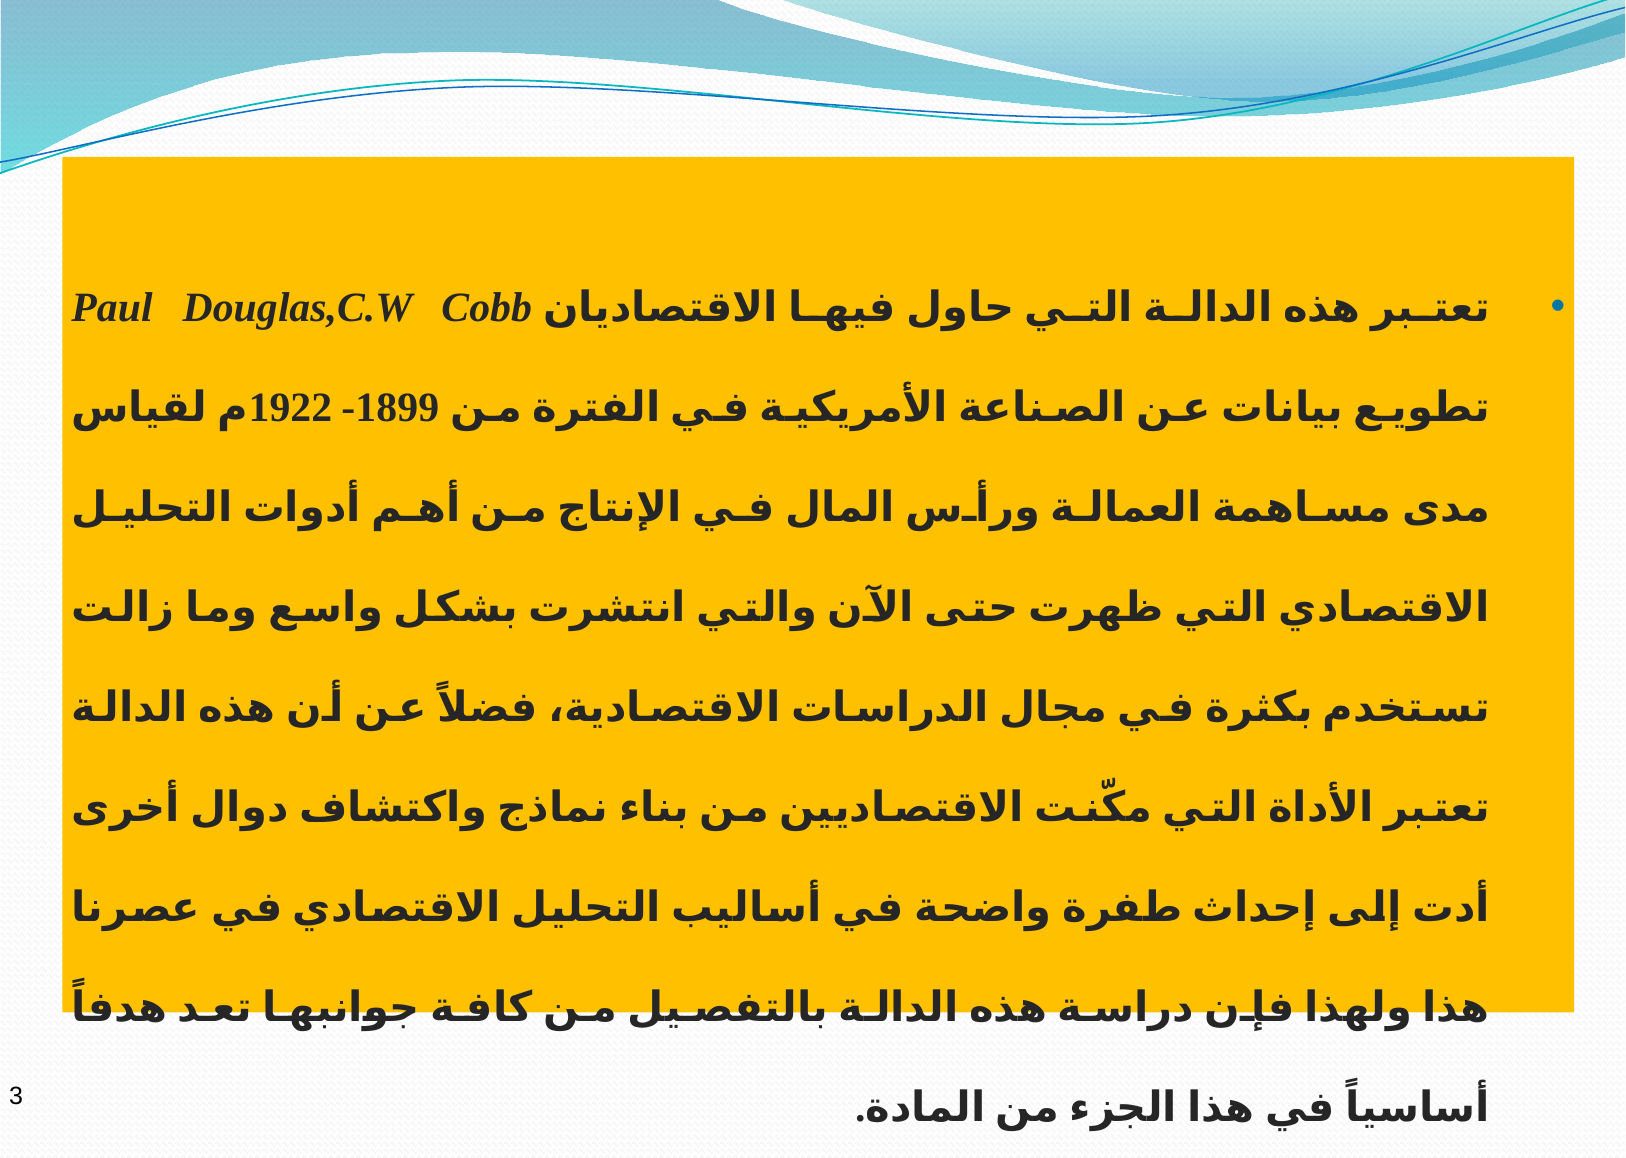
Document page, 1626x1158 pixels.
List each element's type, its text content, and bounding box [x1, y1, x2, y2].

text_box تعتبر هذه الدالة التي حاول فيها الاقتصاديان Paul Douglas,C.W Cobb تطويع بيانات عن الصناعة الأمريكية في الفترة من 1899-1922م لقياس مدى مساهمة العمالة ورأس المال في الإنتاج من أهم أدوات التحليل الاقتصادي التي ظهرت حتى الآن والتي انتشرت بشكل واسع وما زالت تستخدم بكثرة في مجال الدراسات الاقتصادية، فضلاً عن أن هذه الدالة تعتبر الأداة التي مكّنت الاقتصاديين من بناء نماذج واكتشاف دوال أخرى أدت إلى إحداث طفرة واضحة في أساليب التحليل الاقتصادي في عصرنا هذا ولهذا فإن دراسة هذه الدالة بالتفصيل من كافة جوانبها تعد هدفاً أساسياً في هذا الجزء من المادة. [62, 156, 1575, 1013]
text_box 3 [0, 1074, 390, 1158]
